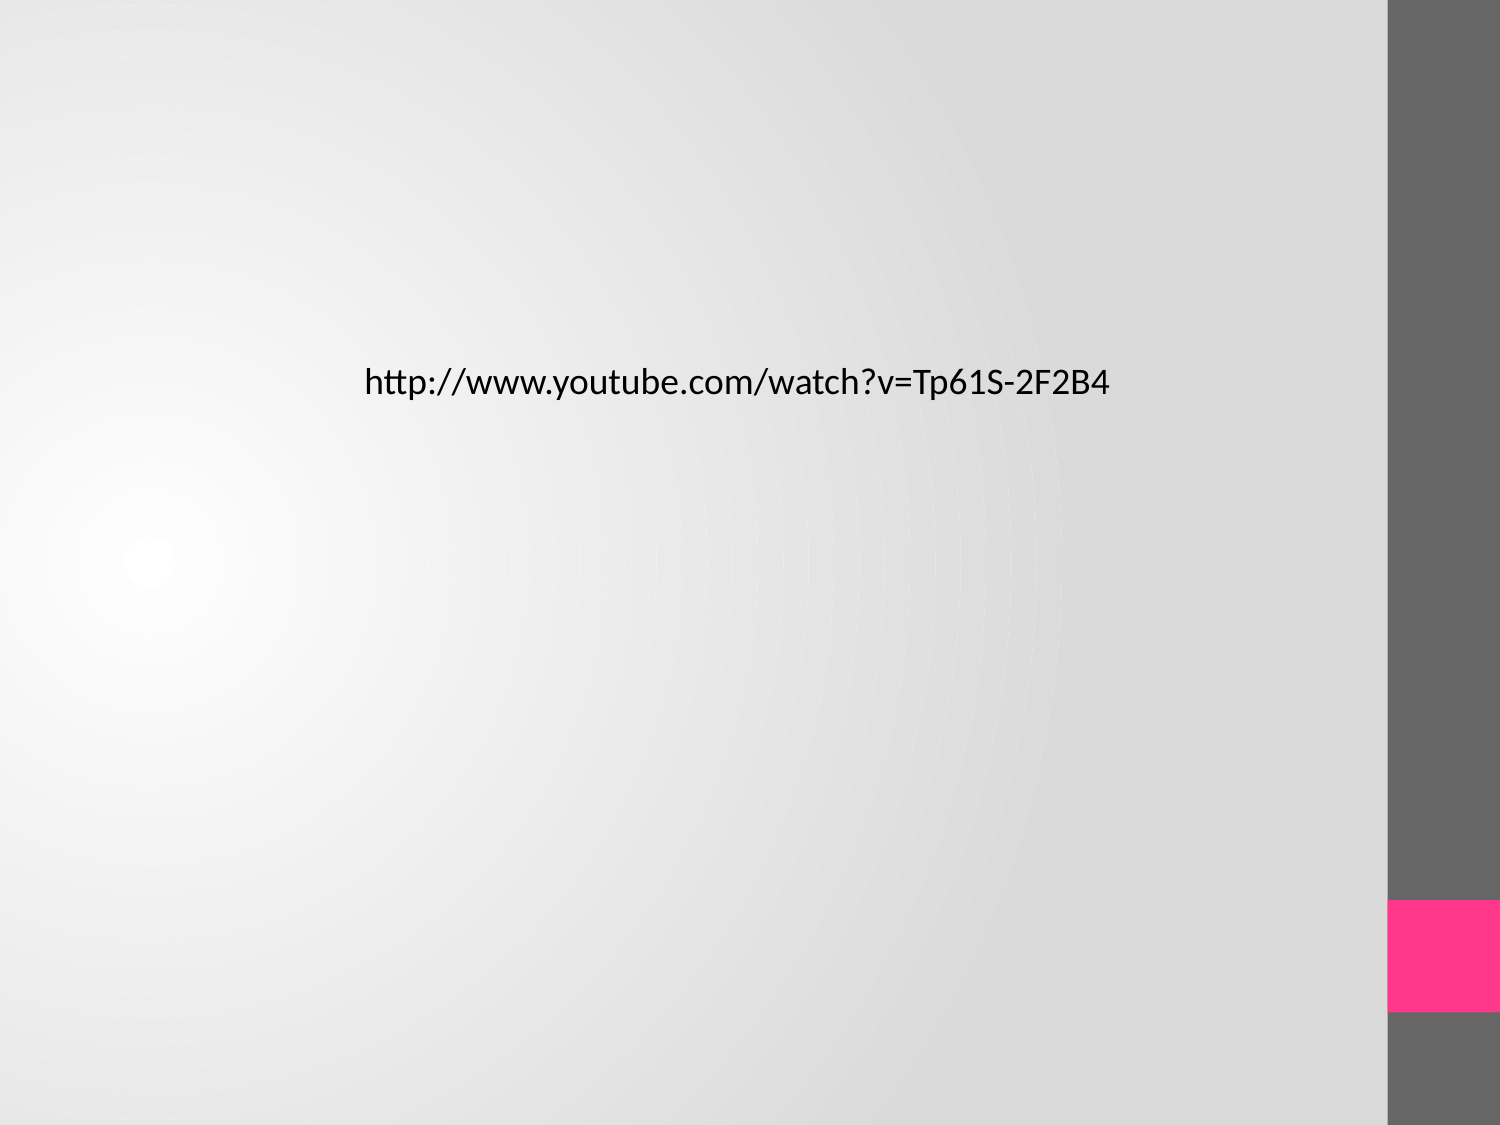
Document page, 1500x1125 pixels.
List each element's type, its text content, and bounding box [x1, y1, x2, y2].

text_box http://www.youtube.com/watch?v=Tp61S-2F2B4 [218, 349, 1125, 410]
